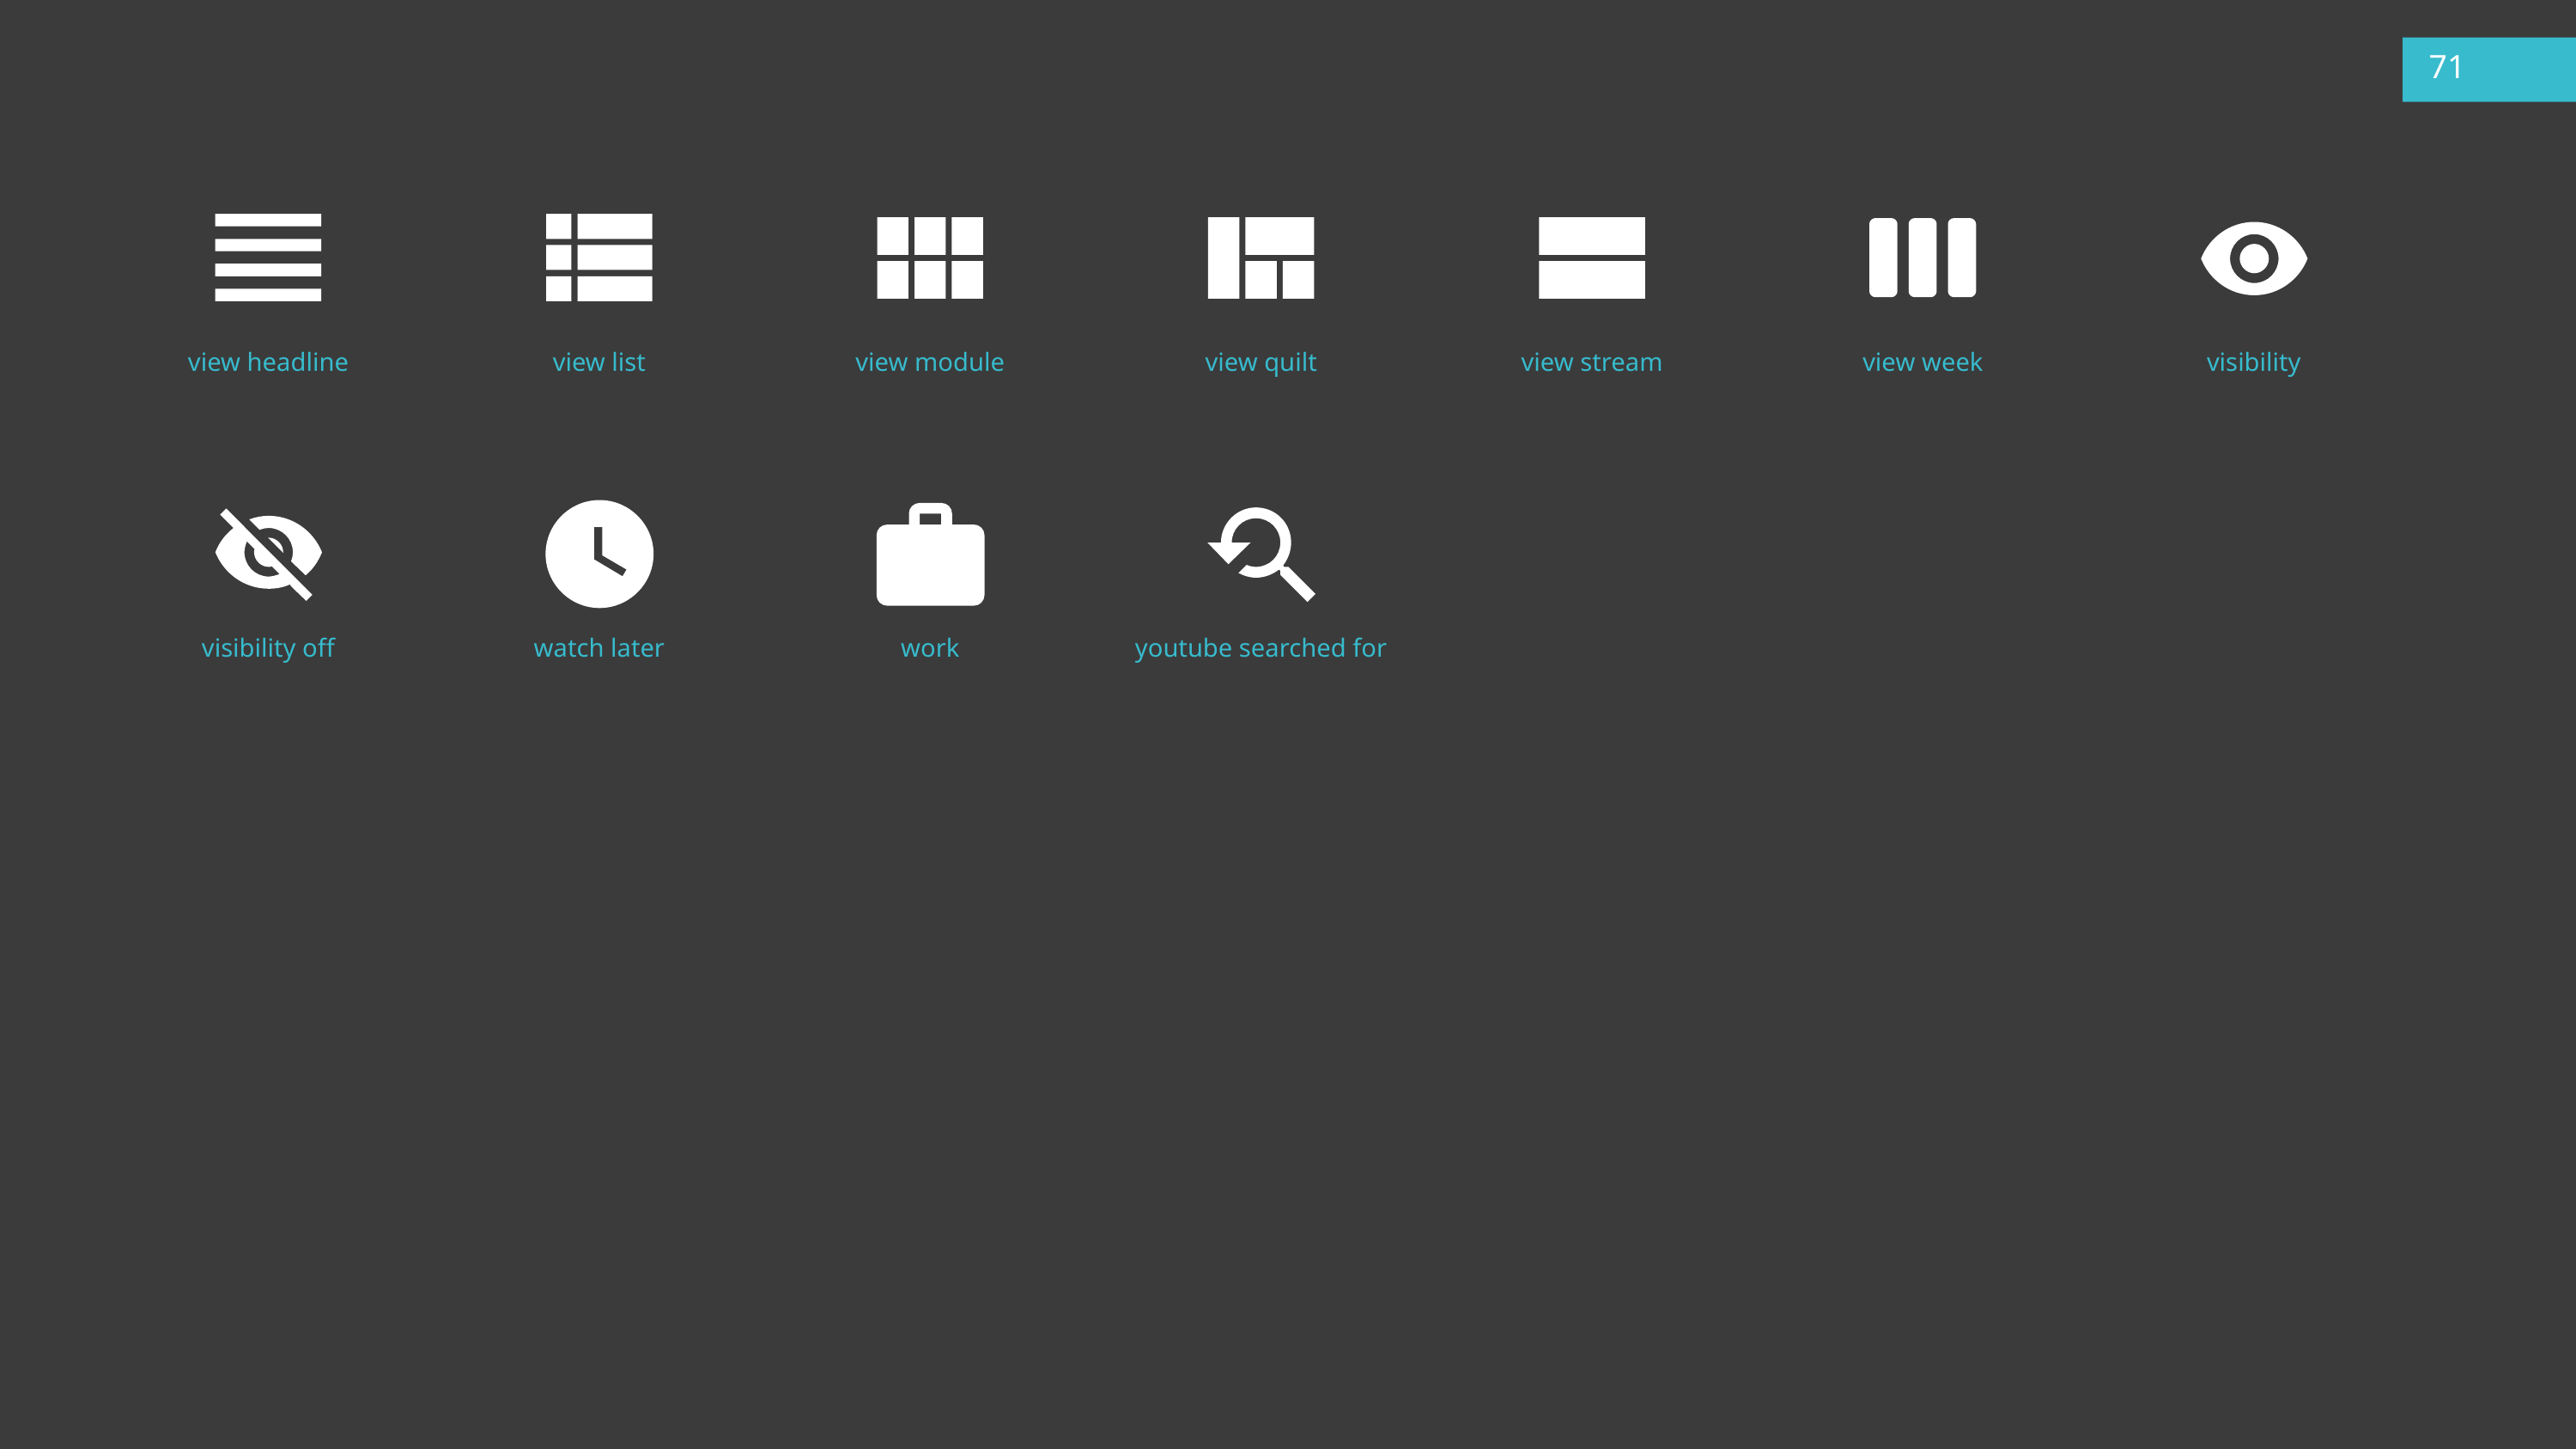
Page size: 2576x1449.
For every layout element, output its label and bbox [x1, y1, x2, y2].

text_box [215, 214, 322, 227]
text_box [1539, 217, 1645, 255]
text_box [876, 502, 985, 606]
text_box [1207, 217, 1240, 299]
text_box [1539, 261, 1645, 299]
text_box [215, 264, 322, 276]
text_box [1282, 261, 1315, 299]
text_box [577, 276, 653, 301]
text_box [1869, 218, 1898, 298]
text_box [268, 537, 283, 554]
text_box [1908, 218, 1937, 298]
text_box [1207, 507, 1316, 603]
text_box [577, 214, 653, 239]
text_box [545, 500, 654, 609]
text_box [546, 214, 572, 239]
text_box [89, 339, 2433, 383]
text_box [914, 261, 946, 299]
text_box [951, 217, 983, 255]
text_box [89, 626, 1440, 669]
text_box [215, 288, 322, 301]
text_box [914, 217, 946, 255]
text_box [2201, 221, 2308, 295]
text_box [546, 276, 572, 301]
text_box [877, 261, 908, 299]
slide_number [2415, 35, 2502, 100]
text_box [577, 245, 653, 270]
text_box [1947, 218, 1977, 298]
text_box [1245, 261, 1277, 299]
text_box [951, 261, 983, 299]
text_box [215, 239, 322, 252]
text_box [249, 515, 323, 576]
text_box [877, 217, 908, 255]
text_box [215, 508, 313, 601]
text_box [546, 245, 572, 270]
text_box [1245, 217, 1315, 255]
